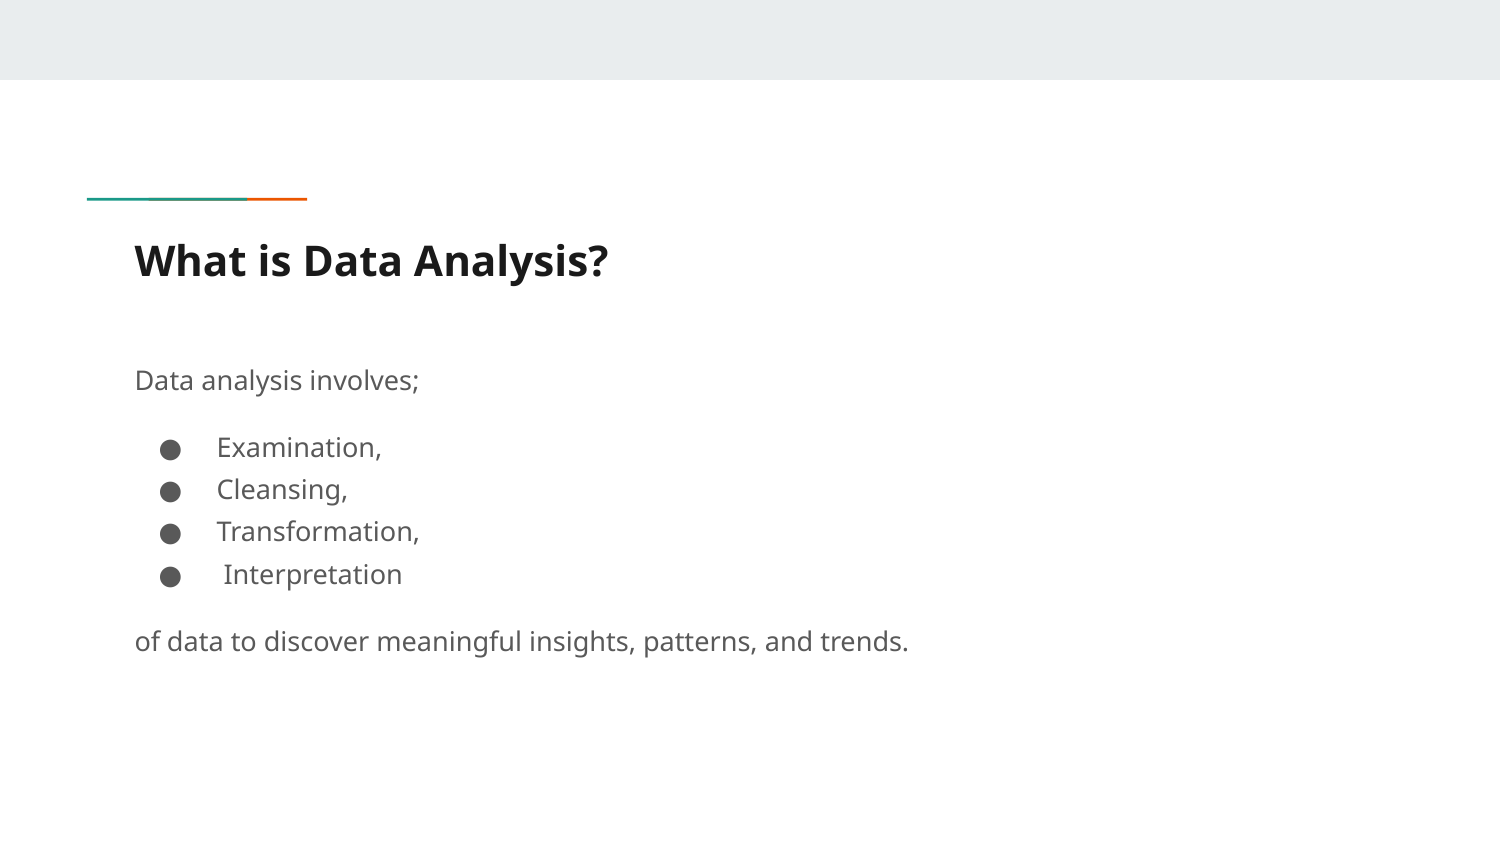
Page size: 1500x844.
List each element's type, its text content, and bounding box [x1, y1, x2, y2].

list Data analysis involves; Examination, Cleansing, Transformation, Interpretation of data to discover meaningful insights, patterns, and trends. [119, 341, 1381, 712]
title What is Data Analysis? [119, 216, 1381, 305]
